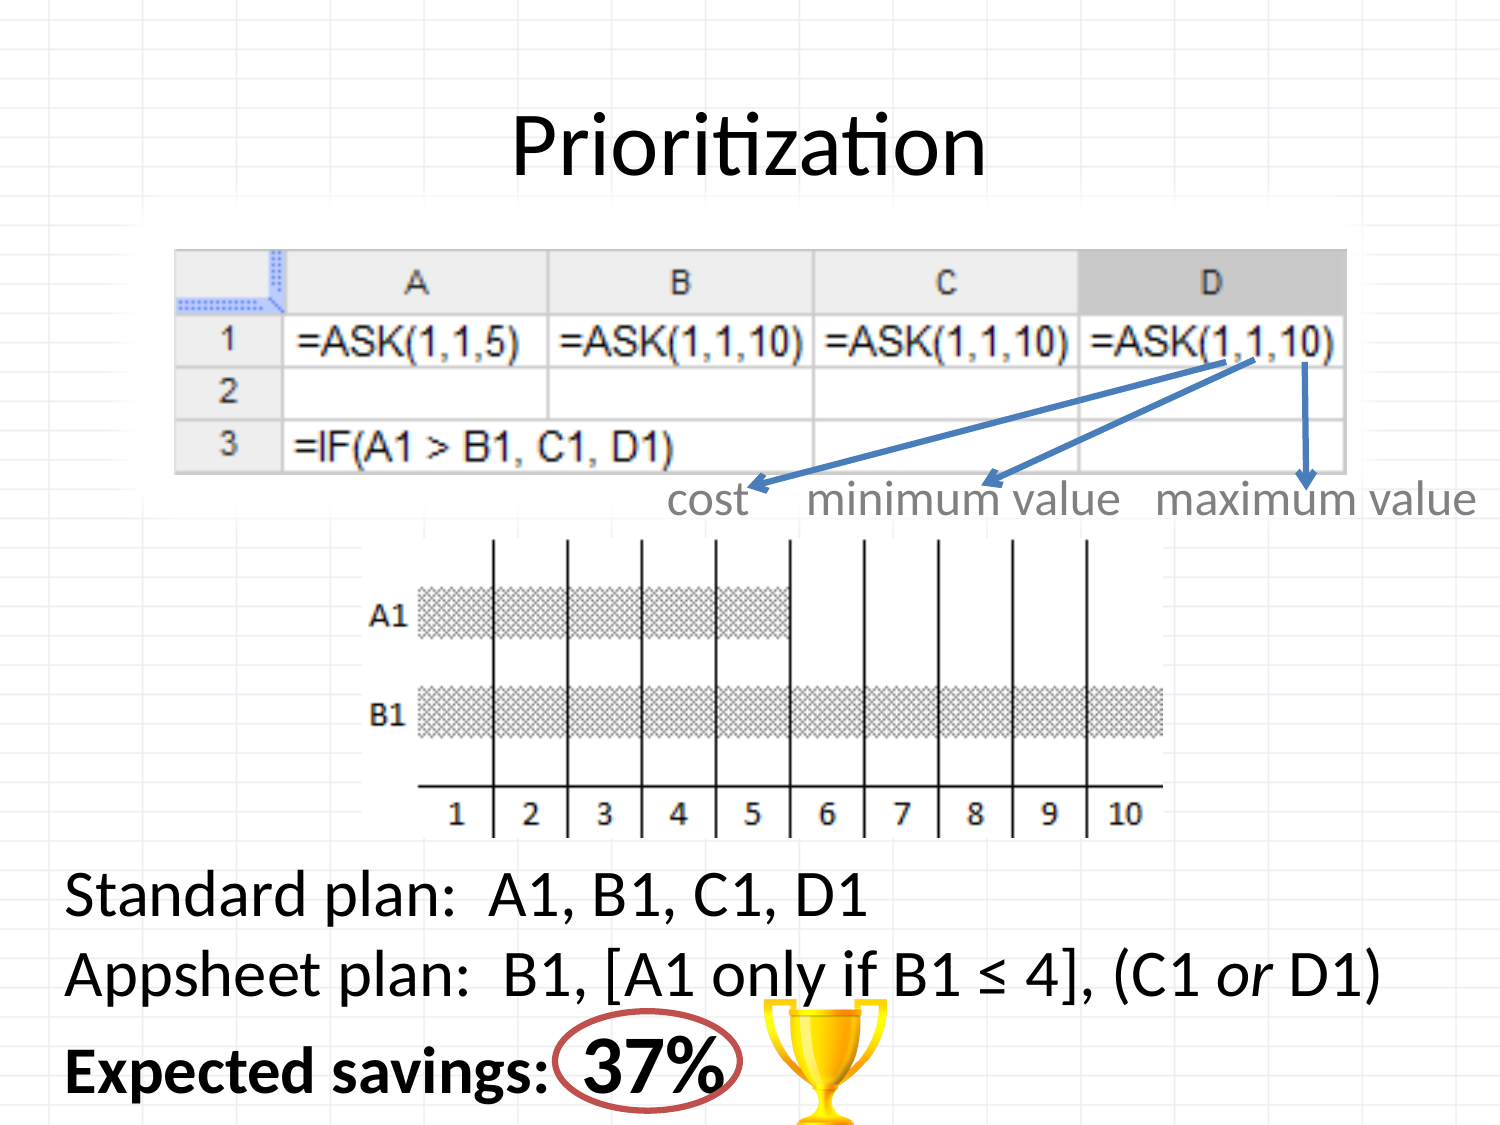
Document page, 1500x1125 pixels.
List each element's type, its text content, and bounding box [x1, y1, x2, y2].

picture [0, 0, 1500, 1125]
text_box [552, 1009, 742, 1113]
title Prioritization [75, 45, 1425, 233]
picture [174, 249, 1347, 476]
text_box Standard plan: A1, B1, C1, D1 Appsheet plan: B1, [A1 only if B1 ≤ 4], (C1 or D1) Expected savings: 37% [49, 842, 1488, 1118]
text_box [133, 233, 1356, 506]
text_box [651, 359, 1500, 534]
